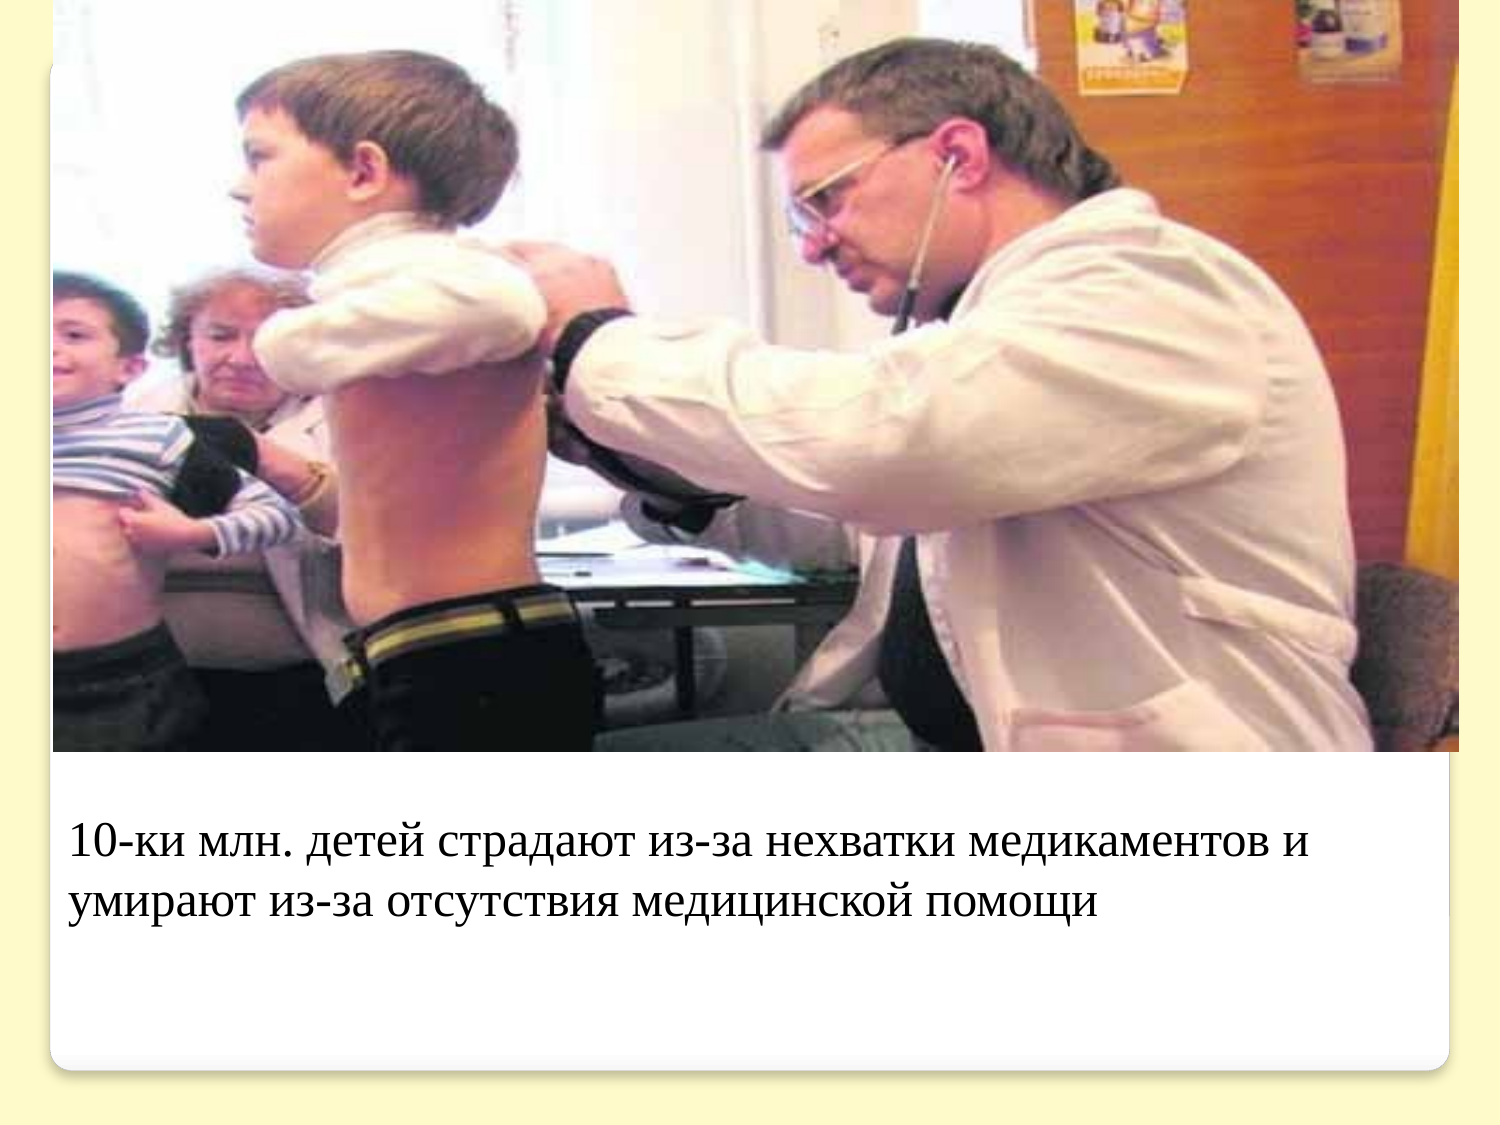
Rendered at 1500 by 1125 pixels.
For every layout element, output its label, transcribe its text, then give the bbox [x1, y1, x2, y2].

picture [52, 0, 1460, 752]
text_box 10-ки млн. детей страдают из-за нехватки медикаментов и умирают из-за отсутствия медицинской помощи [53, 798, 1471, 934]
